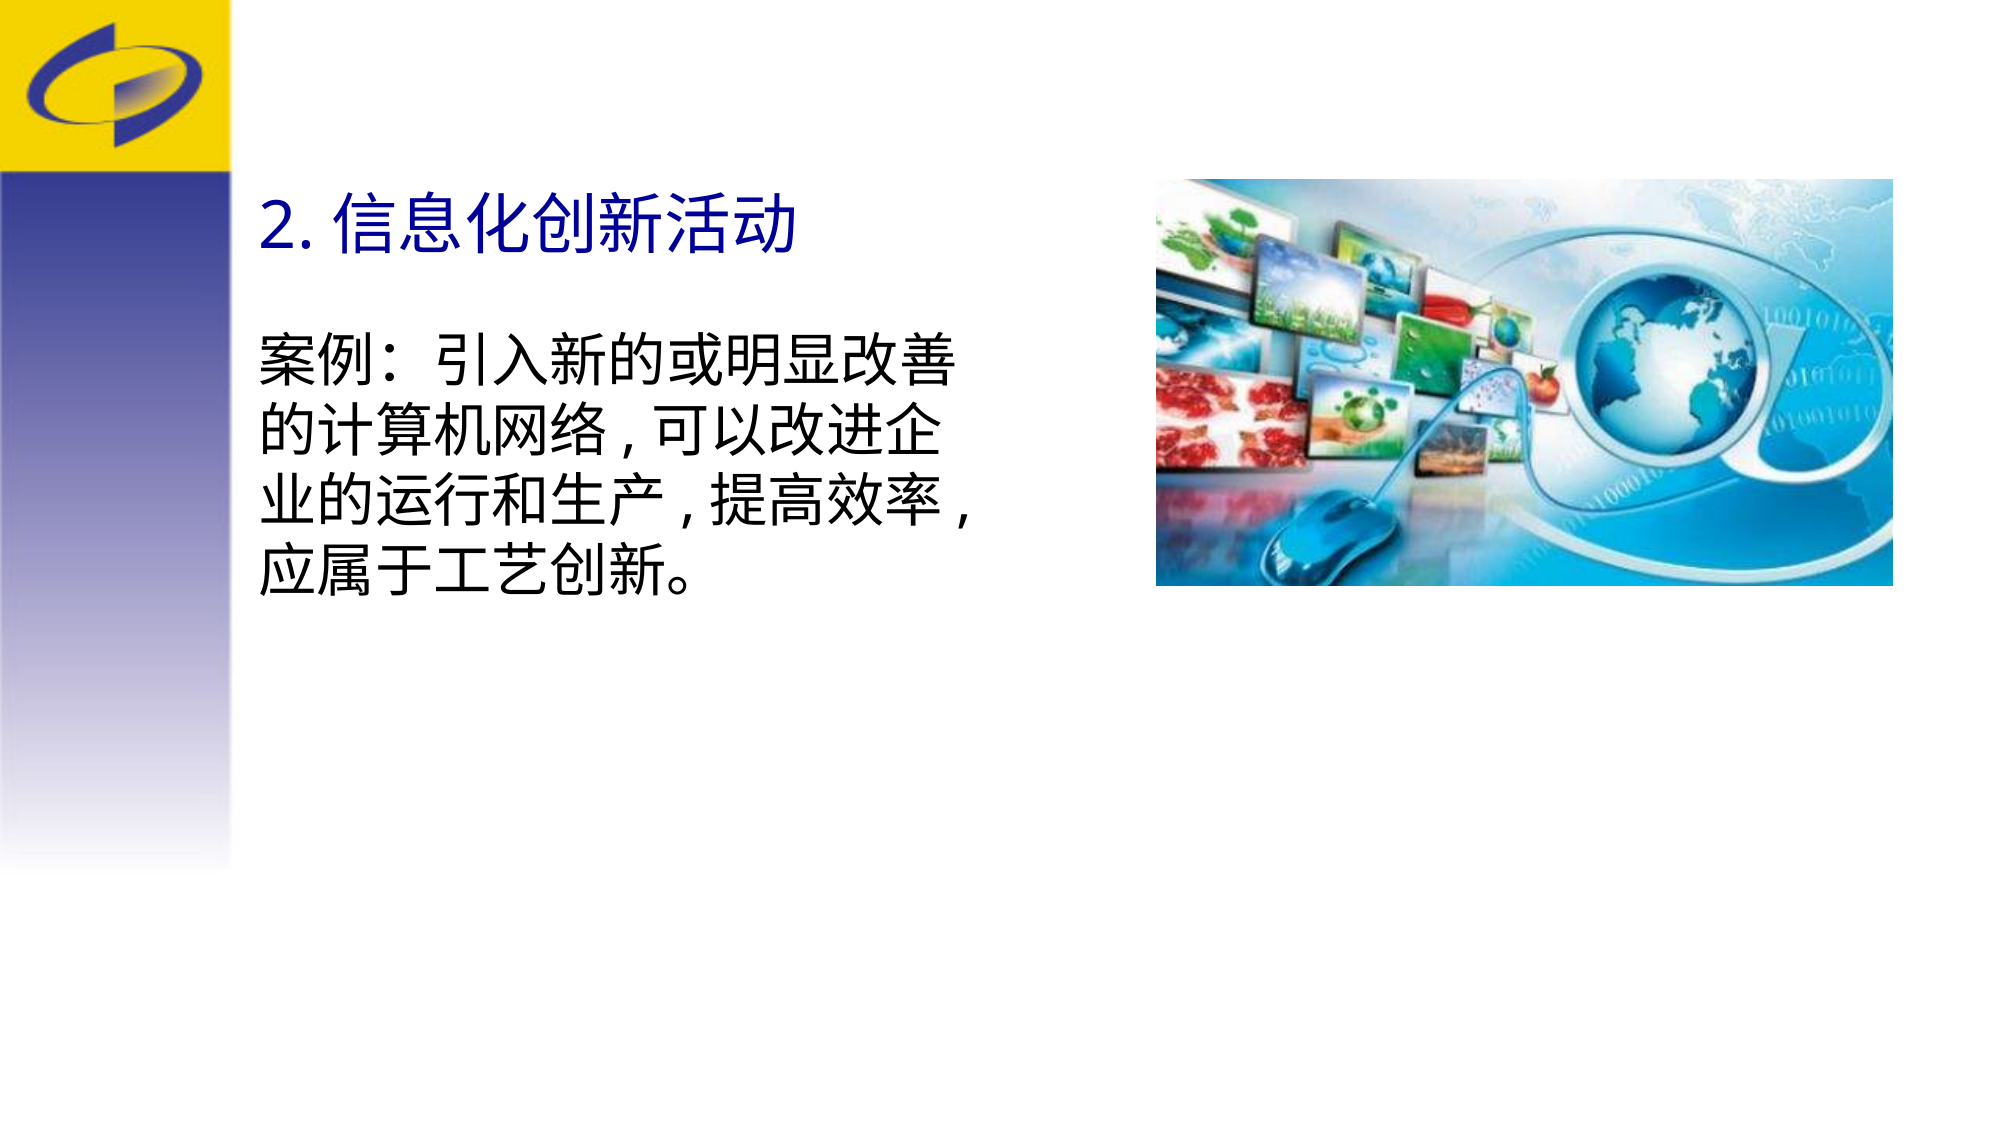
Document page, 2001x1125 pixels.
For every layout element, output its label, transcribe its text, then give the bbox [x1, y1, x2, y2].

title 2.信息化创新活动 [243, 128, 1099, 316]
picture [0, 0, 2000, 1125]
text_box 案例：引入新的或明显改善的计算机网络,可以改进企业的运行和生产,提高效率,应属于工艺创新。 [243, 315, 989, 611]
